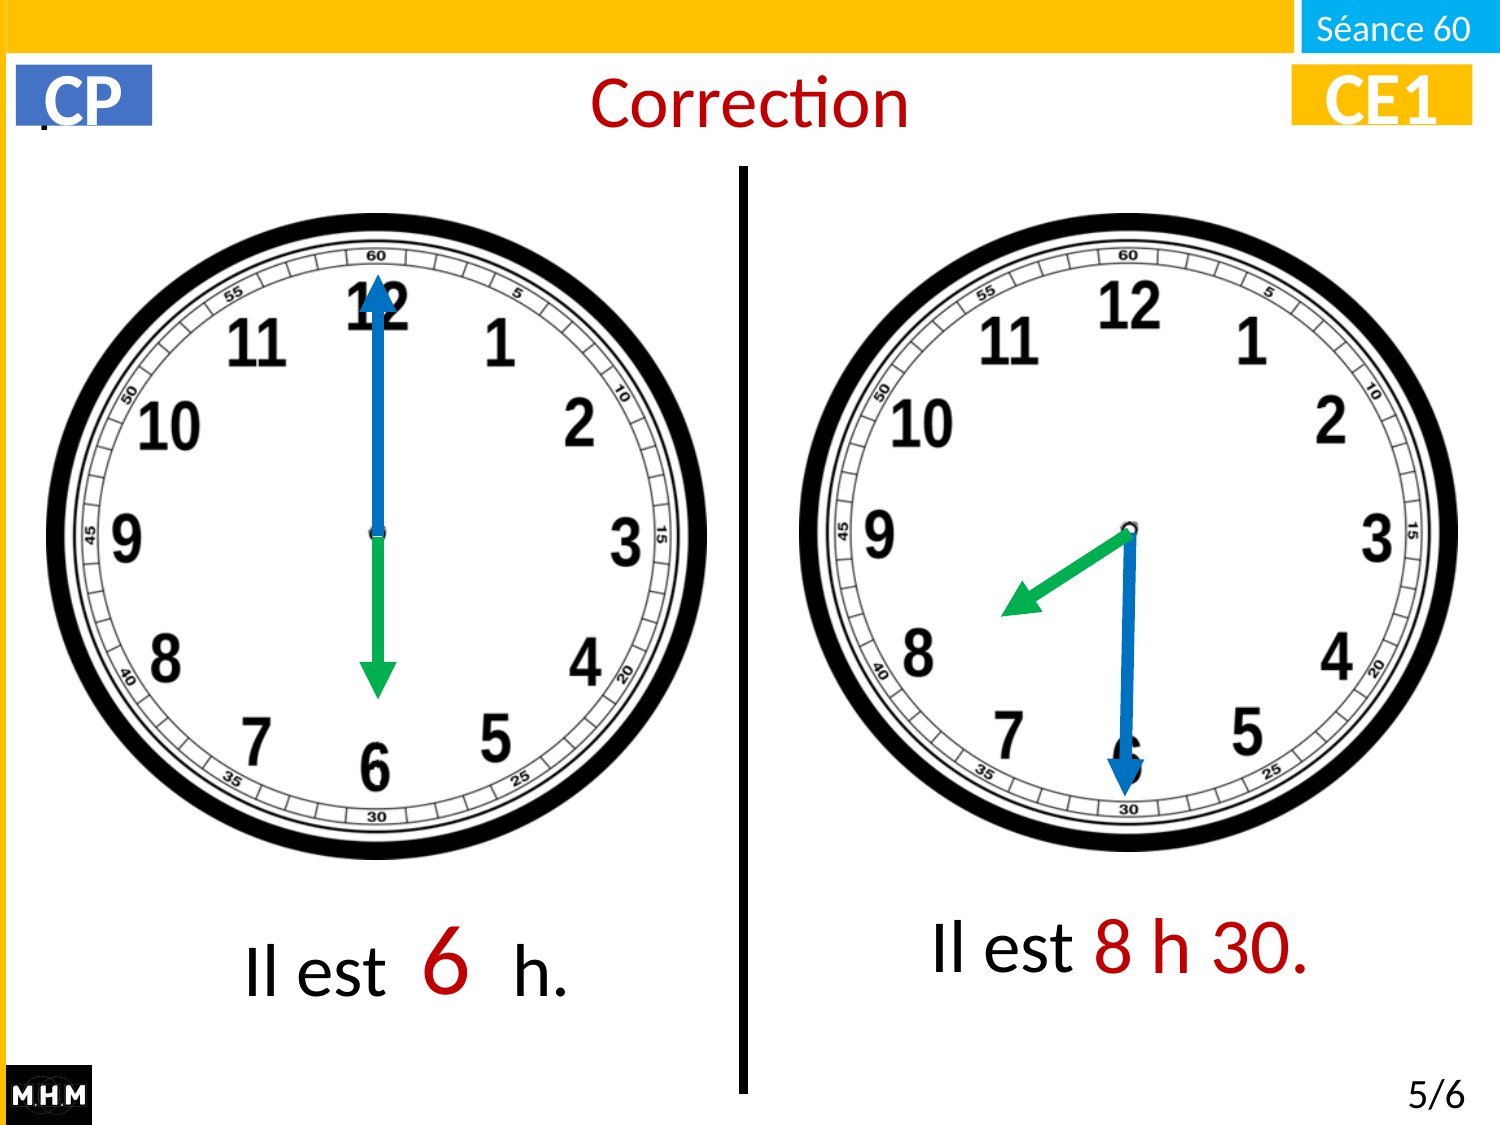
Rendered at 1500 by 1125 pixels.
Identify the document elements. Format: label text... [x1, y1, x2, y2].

title Correction [574, 53, 1500, 153]
text_box 6 [396, 912, 496, 1012]
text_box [46, 213, 707, 860]
picture [6, 1065, 92, 1125]
text_box CE1 [1291, 63, 1474, 126]
text_box Il est . . . h. [915, 898, 1076, 998]
list 5/6 [1373, 1064, 1500, 1125]
text_box CP [15, 64, 153, 127]
text_box 8 h 30. [1076, 893, 1327, 1003]
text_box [799, 213, 1458, 852]
text_box Il est . . . h. [228, 922, 620, 1022]
